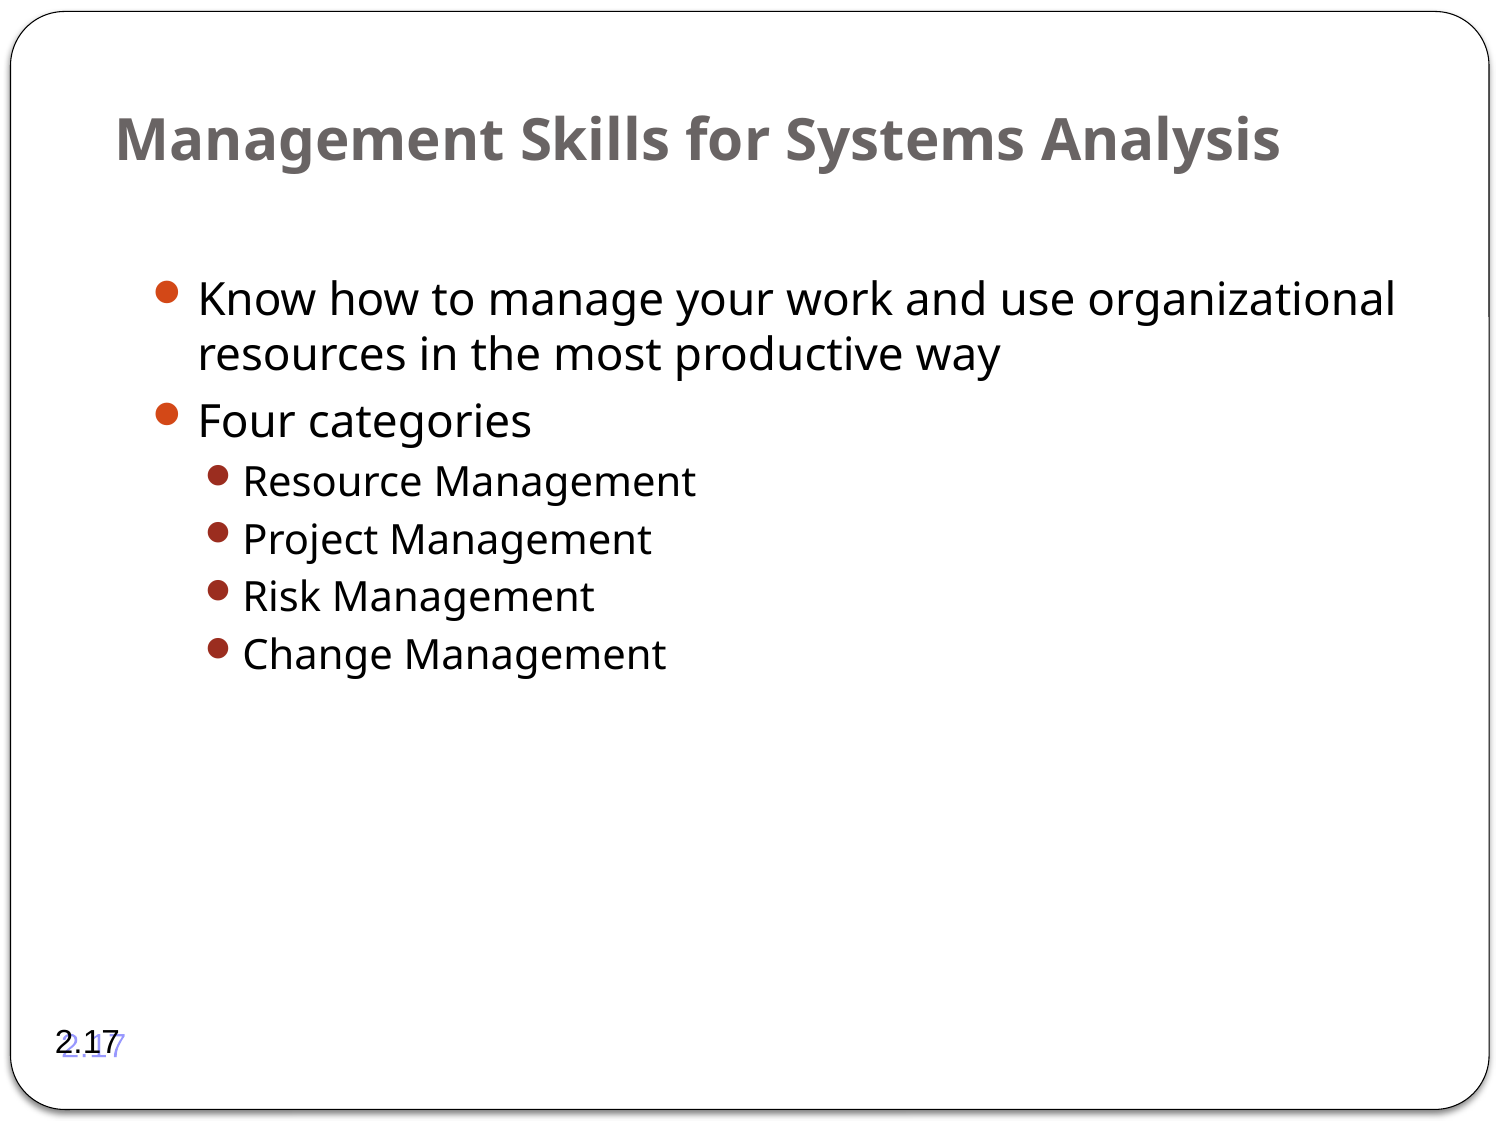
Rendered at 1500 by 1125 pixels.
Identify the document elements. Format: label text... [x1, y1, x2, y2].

text_box 2.17 [37, 1012, 138, 1107]
title Management Skills for Systems Analysis [99, 87, 1375, 188]
list Know how to manage your work and use organizational resources in the most productive way Four categories Resource Management Project Management Risk Management Change Management [137, 262, 1413, 938]
